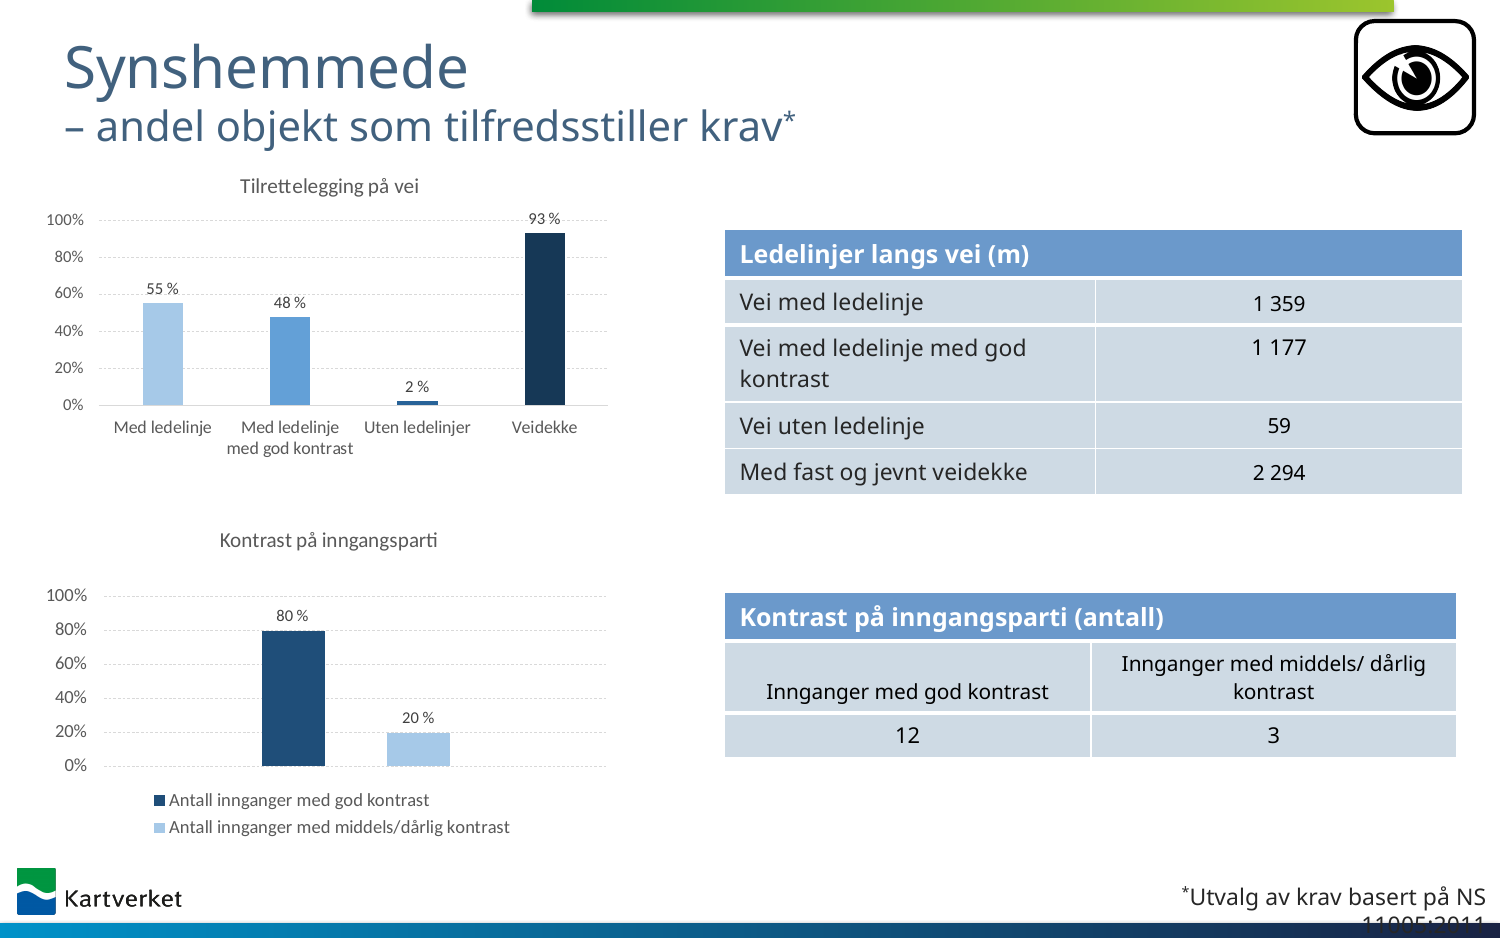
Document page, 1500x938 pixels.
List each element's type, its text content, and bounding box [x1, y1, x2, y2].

table_cell Med fast og jevnt veidekke [725, 449, 1095, 494]
text_box *Utvalg av krav basert på NS 11005:2011 [1068, 873, 1500, 938]
table_cell Vei med ledelinje med god kontrast [725, 327, 1095, 401]
picture [41, 166, 618, 492]
table_cell 12 [725, 715, 1090, 757]
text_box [1355, 20, 1475, 134]
table_cell 2 294 [1096, 449, 1462, 494]
table_header Ledelinjer langs vei (m) [725, 230, 1462, 276]
table_cell Innganger med god kontrast [725, 643, 1090, 711]
table_cell 1 359 [1096, 280, 1462, 323]
table_cell Vei med ledelinje [725, 280, 1095, 323]
table_cell 1 177 [1096, 327, 1462, 401]
table_cell Vei uten ledelinje [725, 403, 1095, 448]
table_cell Innganger med middels/ dårlig kontrast [1092, 643, 1456, 711]
table_cell 3 [1092, 715, 1456, 757]
table_cell 59 [1096, 403, 1462, 448]
picture [41, 520, 617, 846]
text_box Synshemmede – andel objekt som tilfredsstiller krav* [49, 24, 1431, 158]
table_header Kontrast på inngangsparti (antall) [725, 593, 1456, 639]
